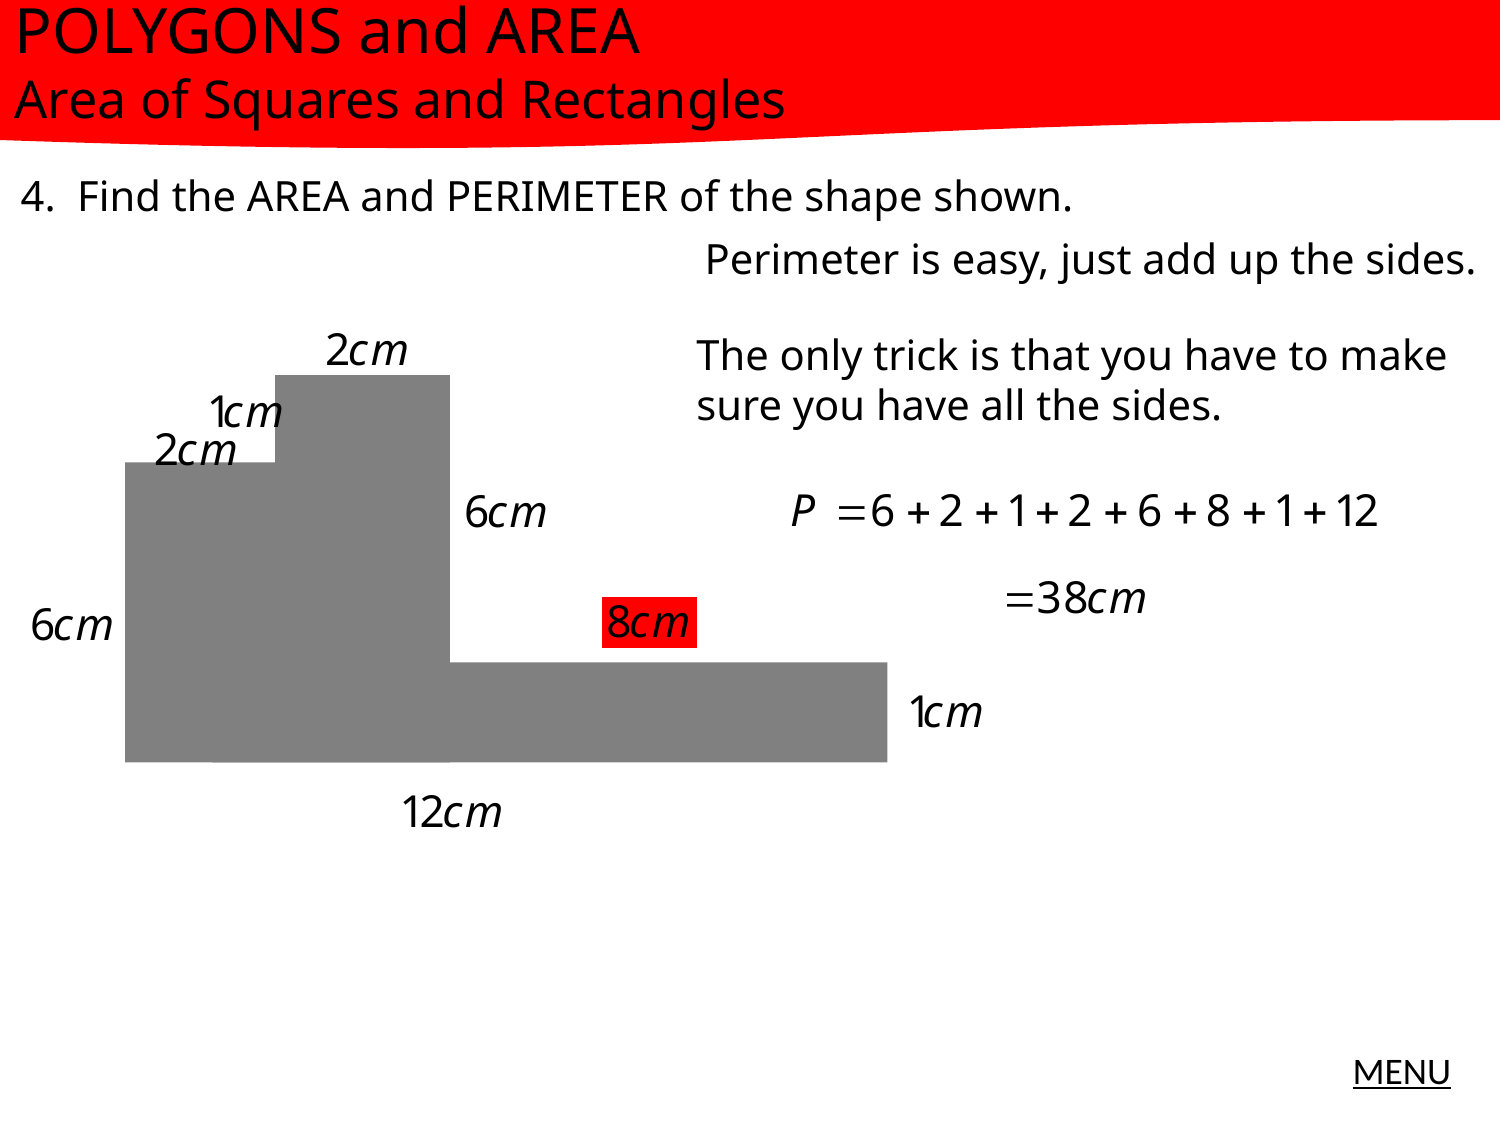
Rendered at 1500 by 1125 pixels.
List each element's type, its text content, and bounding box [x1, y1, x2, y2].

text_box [321, 324, 418, 377]
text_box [124, 374, 888, 763]
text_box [396, 787, 511, 840]
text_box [601, 596, 698, 649]
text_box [203, 387, 293, 440]
text_box Perimeter is easy, just add up the sides. [689, 224, 1492, 290]
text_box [458, 487, 555, 540]
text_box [24, 599, 121, 652]
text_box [903, 687, 993, 740]
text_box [785, 485, 1389, 538]
text_box POLYGONS and AREA Area of Squares and Rectangles [0, 0, 1500, 151]
text_box MENU [1338, 1039, 1467, 1100]
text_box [995, 573, 1154, 626]
text_box 4. Find the AREA and PERIMETER of the shape shown. [5, 162, 1089, 228]
text_box The only trick is that you have to make sure you have all the sides. [681, 321, 1475, 437]
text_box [149, 424, 246, 477]
